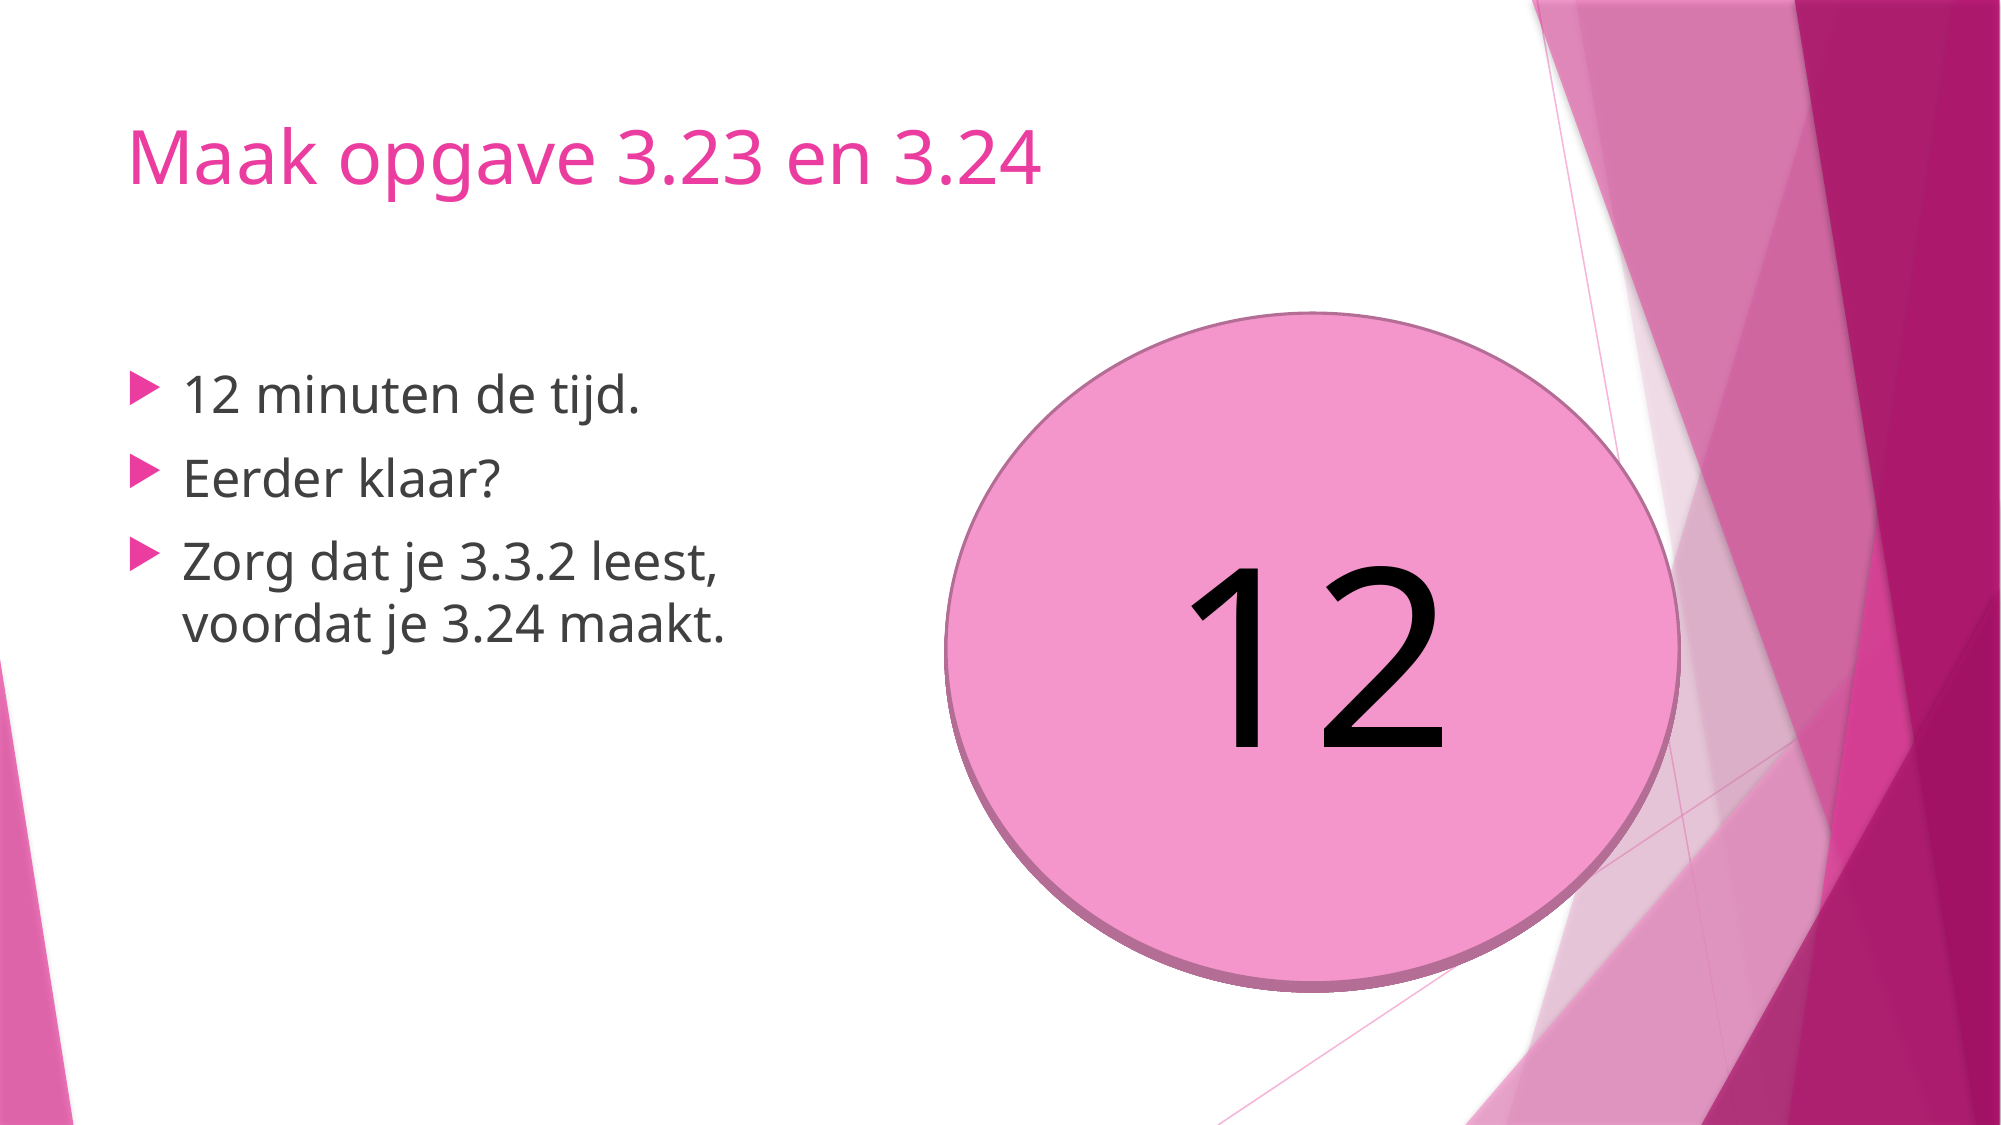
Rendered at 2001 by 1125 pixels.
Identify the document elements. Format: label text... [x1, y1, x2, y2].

text_box 7 [961, 748, 1667, 993]
title Maak opgave 3.23 en 3.24 [111, 101, 1522, 319]
text_box 11 [957, 736, 1669, 988]
text_box 12 [944, 311, 1681, 985]
list 12 minuten de tijd. Eerder klaar? Zorg dat je 3.3.2 leest, voordat je 3.24 maakt. [111, 354, 774, 992]
text_box 9 [958, 742, 1668, 990]
